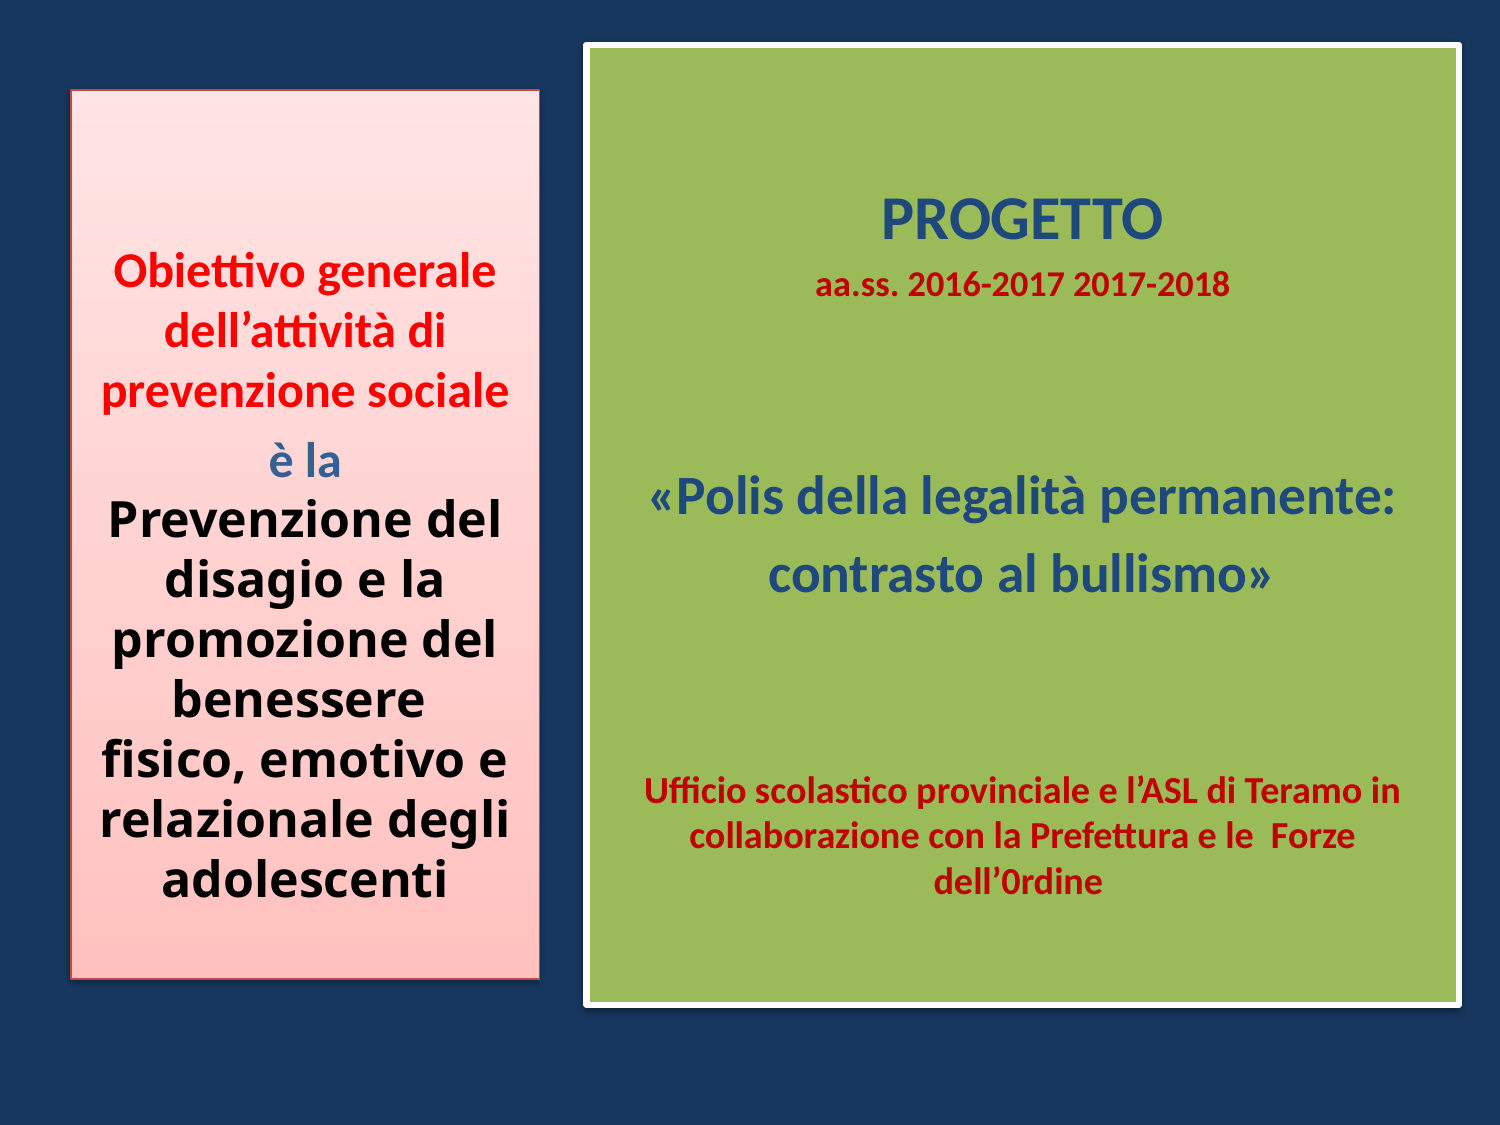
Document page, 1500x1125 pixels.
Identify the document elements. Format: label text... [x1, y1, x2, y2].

list Obiettivo generale dell’attività di prevenzione sociale è la Prevenzione del disagio e la promozione del benessere fisico, emotivo e relazionale degli adolescenti [70, 89, 540, 980]
list PROGETTO aa.ss. 2016-2017 2017-2018 «Polis della legalità permanente: contrasto al bullismo» Ufficio scolastico provinciale e l’ASL di Teramo in collaborazione con la Prefettura e le Forze dell’0rdine [583, 42, 1462, 1008]
